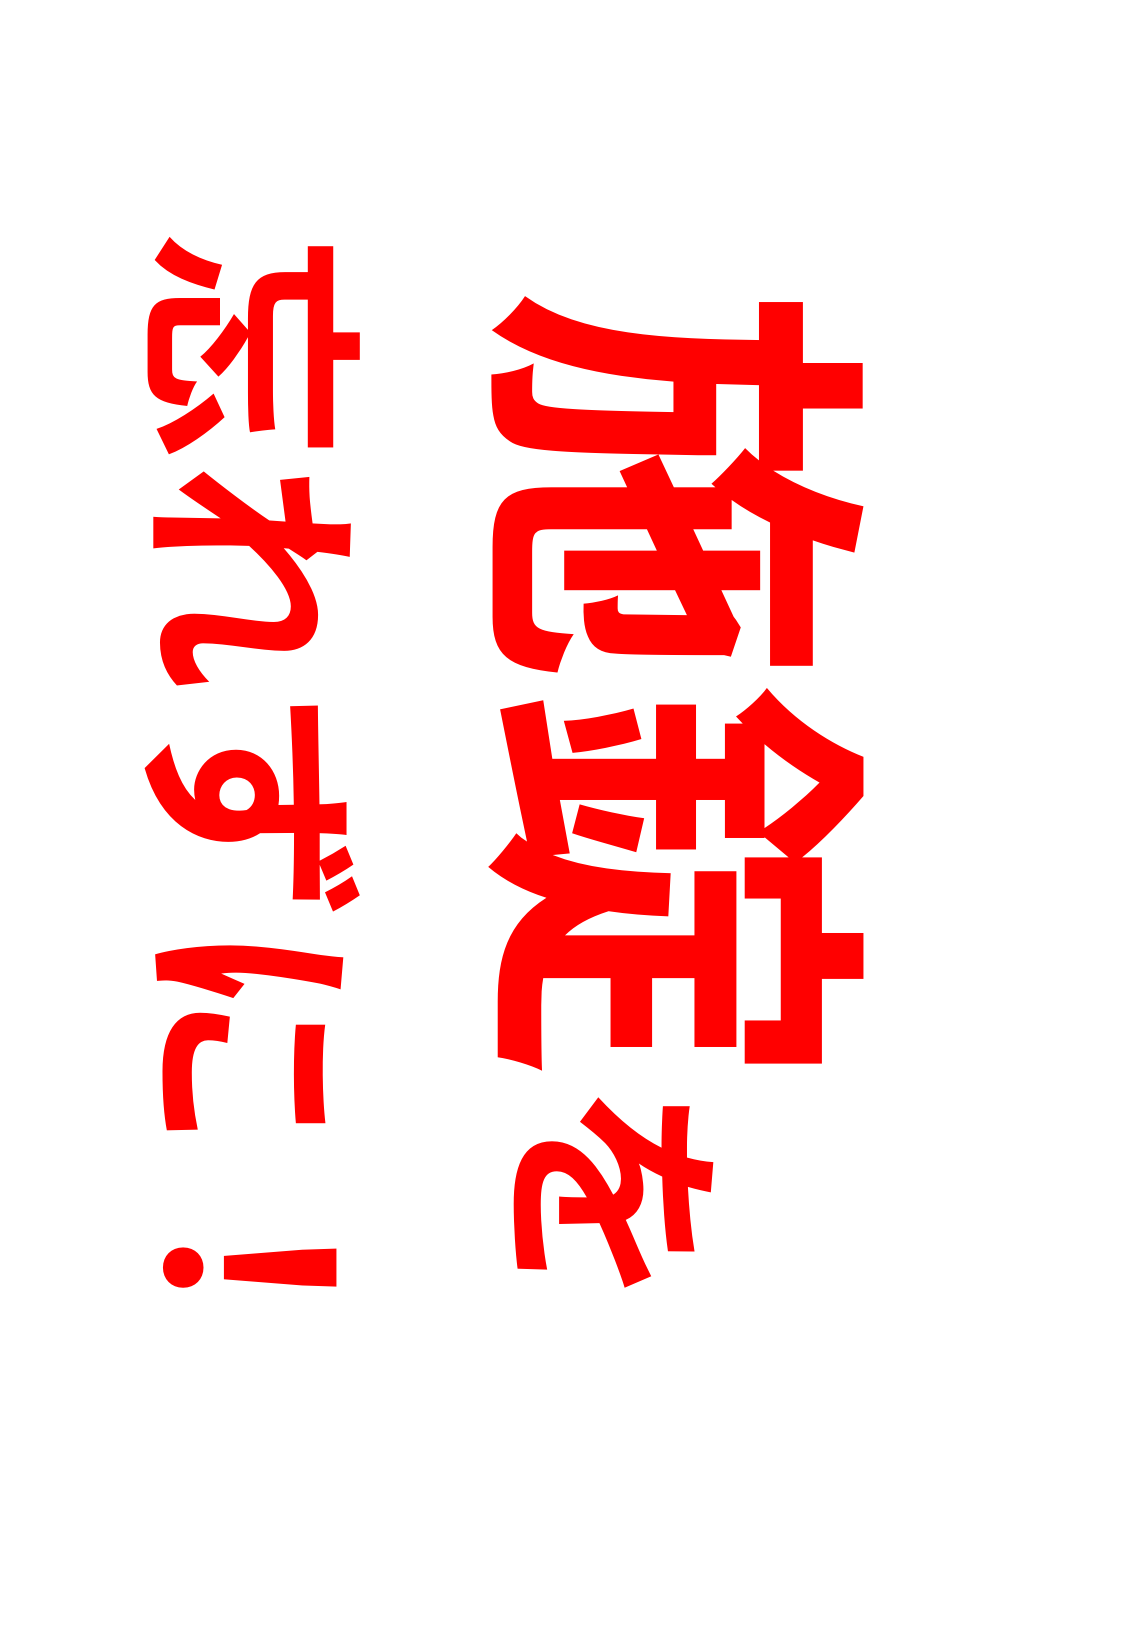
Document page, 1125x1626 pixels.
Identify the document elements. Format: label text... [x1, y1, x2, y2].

text_box 忘れずに！ [112, 218, 591, 1397]
text_box 施錠を [440, 274, 976, 1324]
